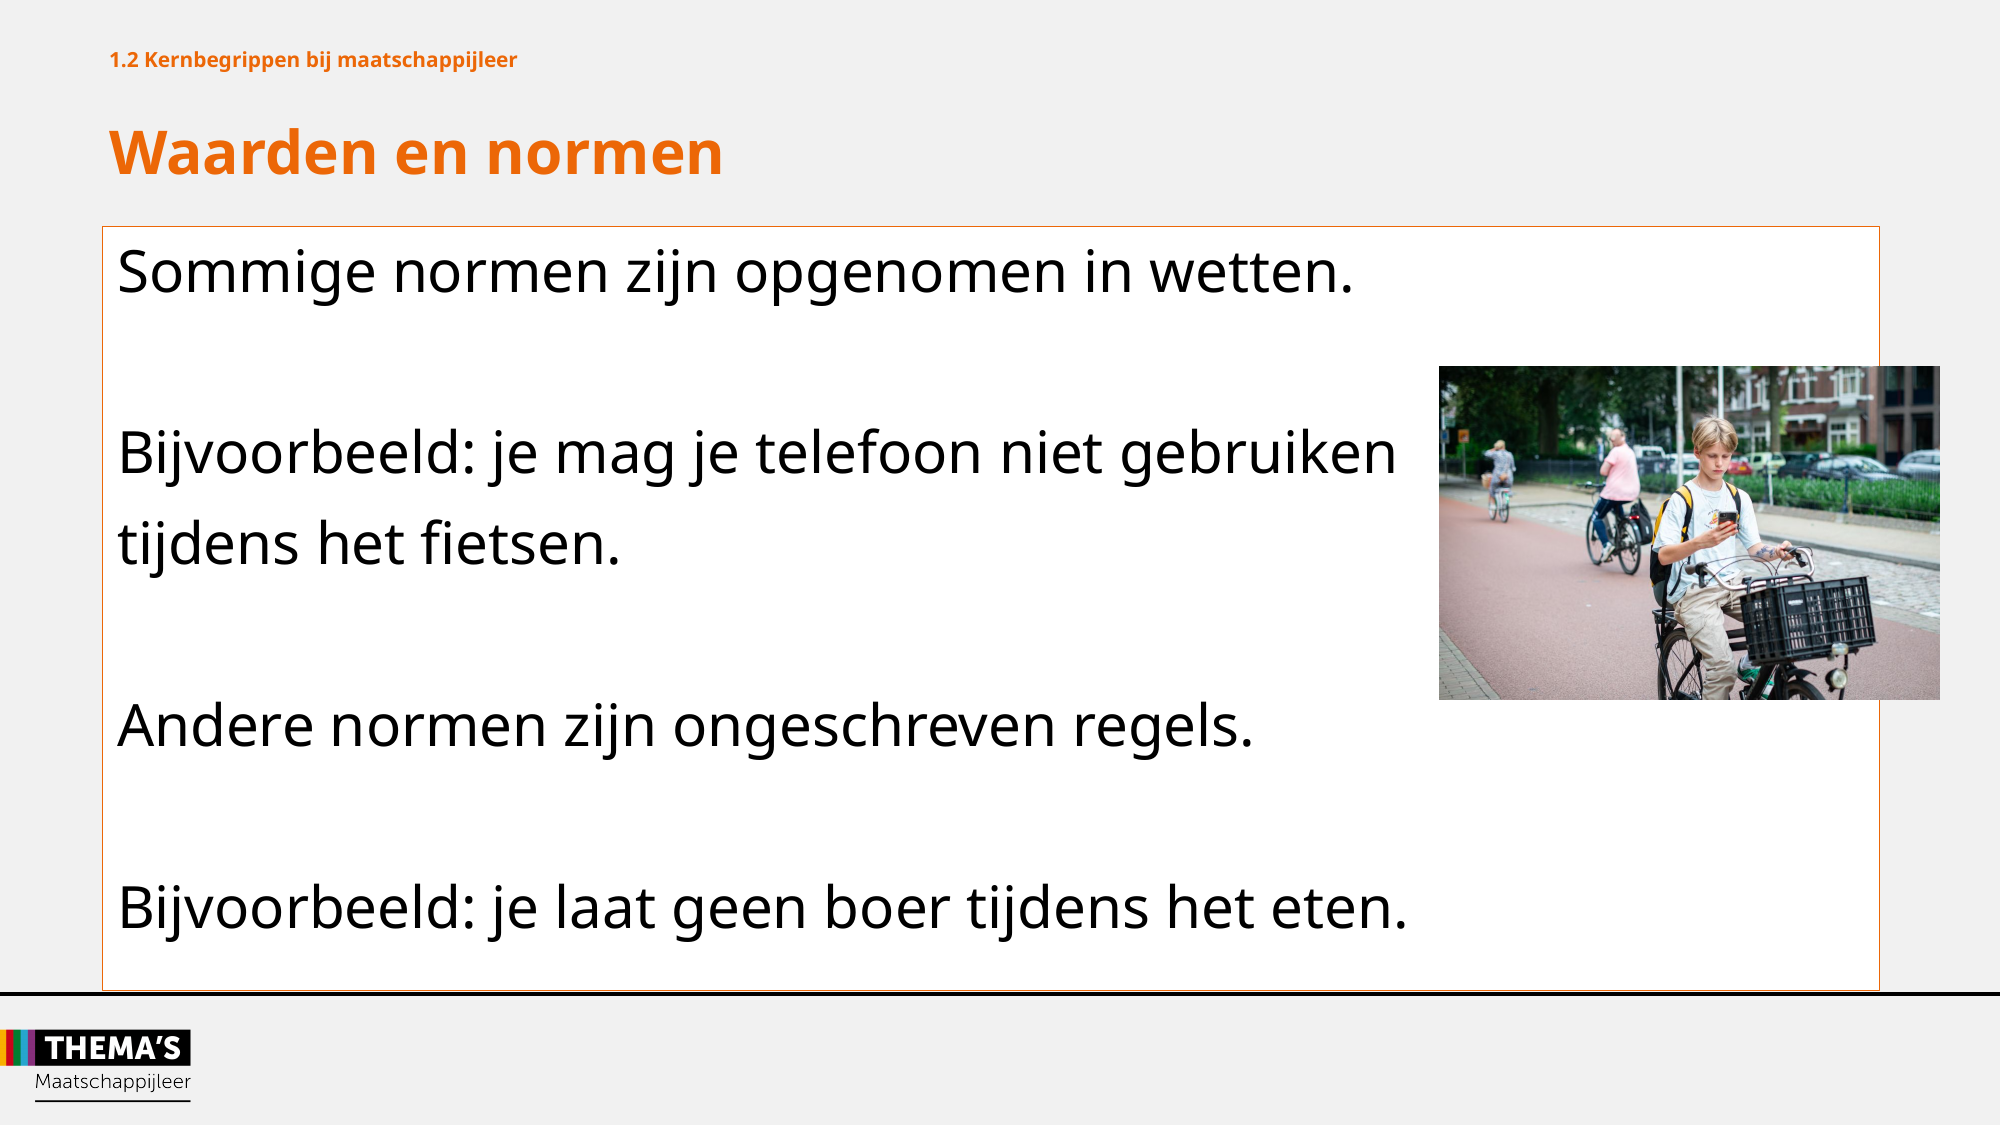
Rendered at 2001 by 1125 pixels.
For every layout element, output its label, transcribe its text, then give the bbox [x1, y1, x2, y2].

list Sommige normen zijn opgenomen in wetten. Bijvoorbeeld: je mag je telefoon niet gebruiken tijdens het fietsen. Andere normen zijn ongeschreven regels. Bijvoorbeeld: je laat geen boer tijdens het eten. [102, 226, 1880, 991]
list Waarden en normen [94, 114, 1879, 205]
picture [0, 993, 203, 1125]
picture [1439, 366, 1940, 701]
list 1.2 Kernbegrippen bij maatschappijleer [94, 33, 941, 88]
